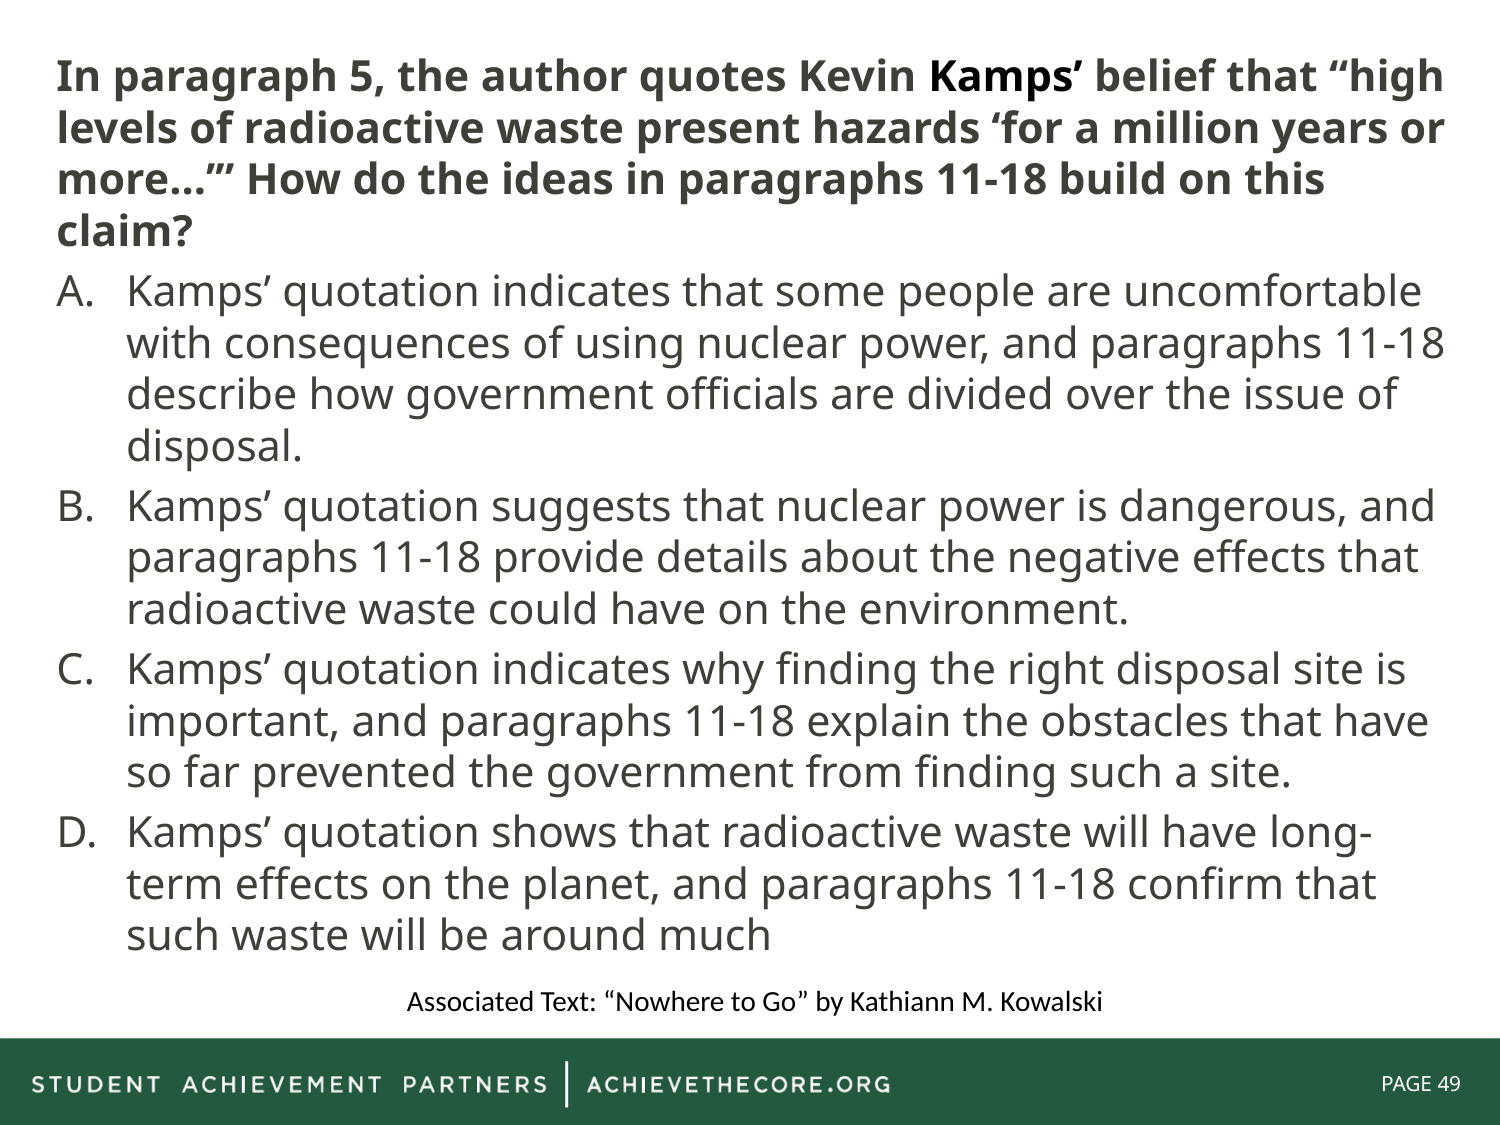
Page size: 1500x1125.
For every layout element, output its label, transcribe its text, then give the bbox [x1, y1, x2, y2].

list In paragraph 5, the author quotes Kevin Kamps’ belief that “high levels of radioactive waste present hazards ‘for a million years or more…’” How do the ideas in paragraphs 11-18 build on this claim? Kamps’ quotation indicates that some people are uncomfortable with consequences of using nuclear power, and paragraphs 11-18 describe how government officials are divided over the issue of disposal. Kamps’ quotation suggests that nuclear power is dangerous, and paragraphs 11-18 provide details about the negative effects that radioactive waste could have on the environment. Kamps’ quotation indicates why finding the right disposal site is important, and paragraphs 11-18 explain the obstacles that have so far prevented the government from finding such a site. Kamps’ quotation shows that radioactive waste will have long-term effects on the planet, and paragraphs 11-18 confirm that such waste will be around much [41, 41, 1469, 974]
text_box Associated Text: “Nowhere to Go” by Kathiann M. Kowalski [41, 974, 1469, 1025]
